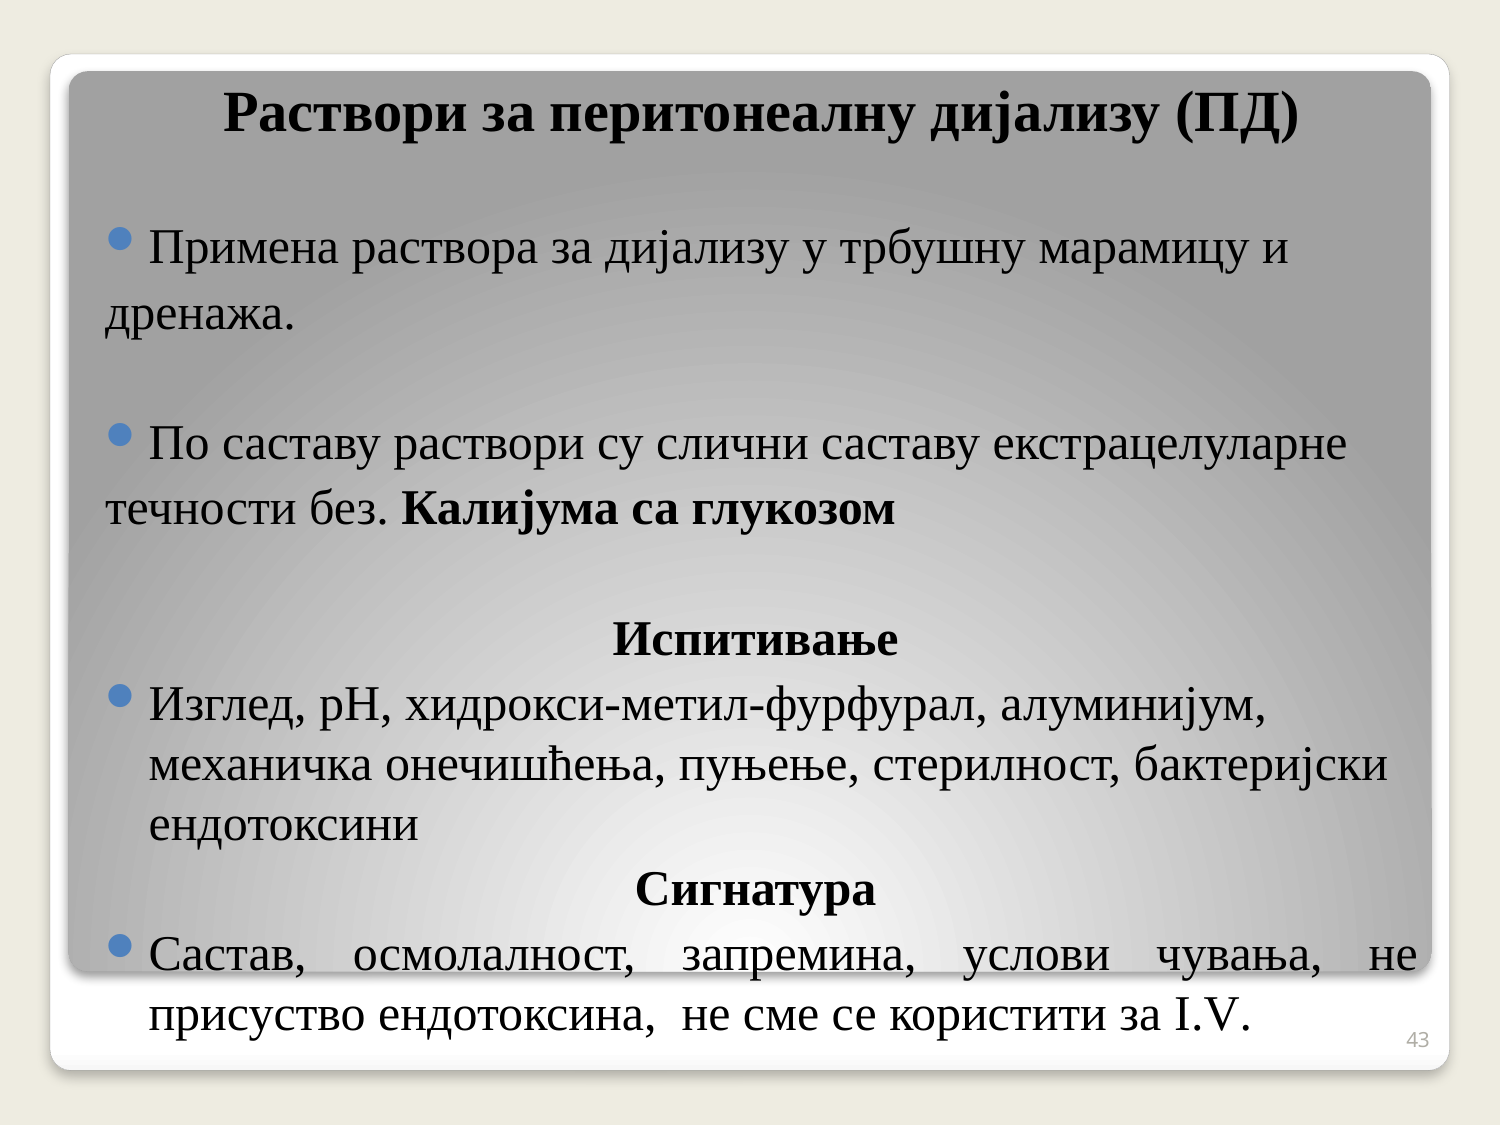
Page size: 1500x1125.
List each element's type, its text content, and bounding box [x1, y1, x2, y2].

list Раствори за перитонеалну дијализу (ПД) Примена раствора за дијализу у трбушну марамицу и дренажа. По саставу раствори су слични саставу екстрацелуларне течности без. Калијума са глукозом Испитивање Изглед, pH, хидрокси-метил-фурфурал, алуминијум, механичка онечишћења, пуњење, стерилност, бактеријски ендотоксини Сигнатура Састав, осмолалност, запремина, услови чувања, не присуство ендотоксина, не сме се користити за I.V. [75, 58, 1434, 1063]
slide_number 43 [1369, 1002, 1445, 1063]
